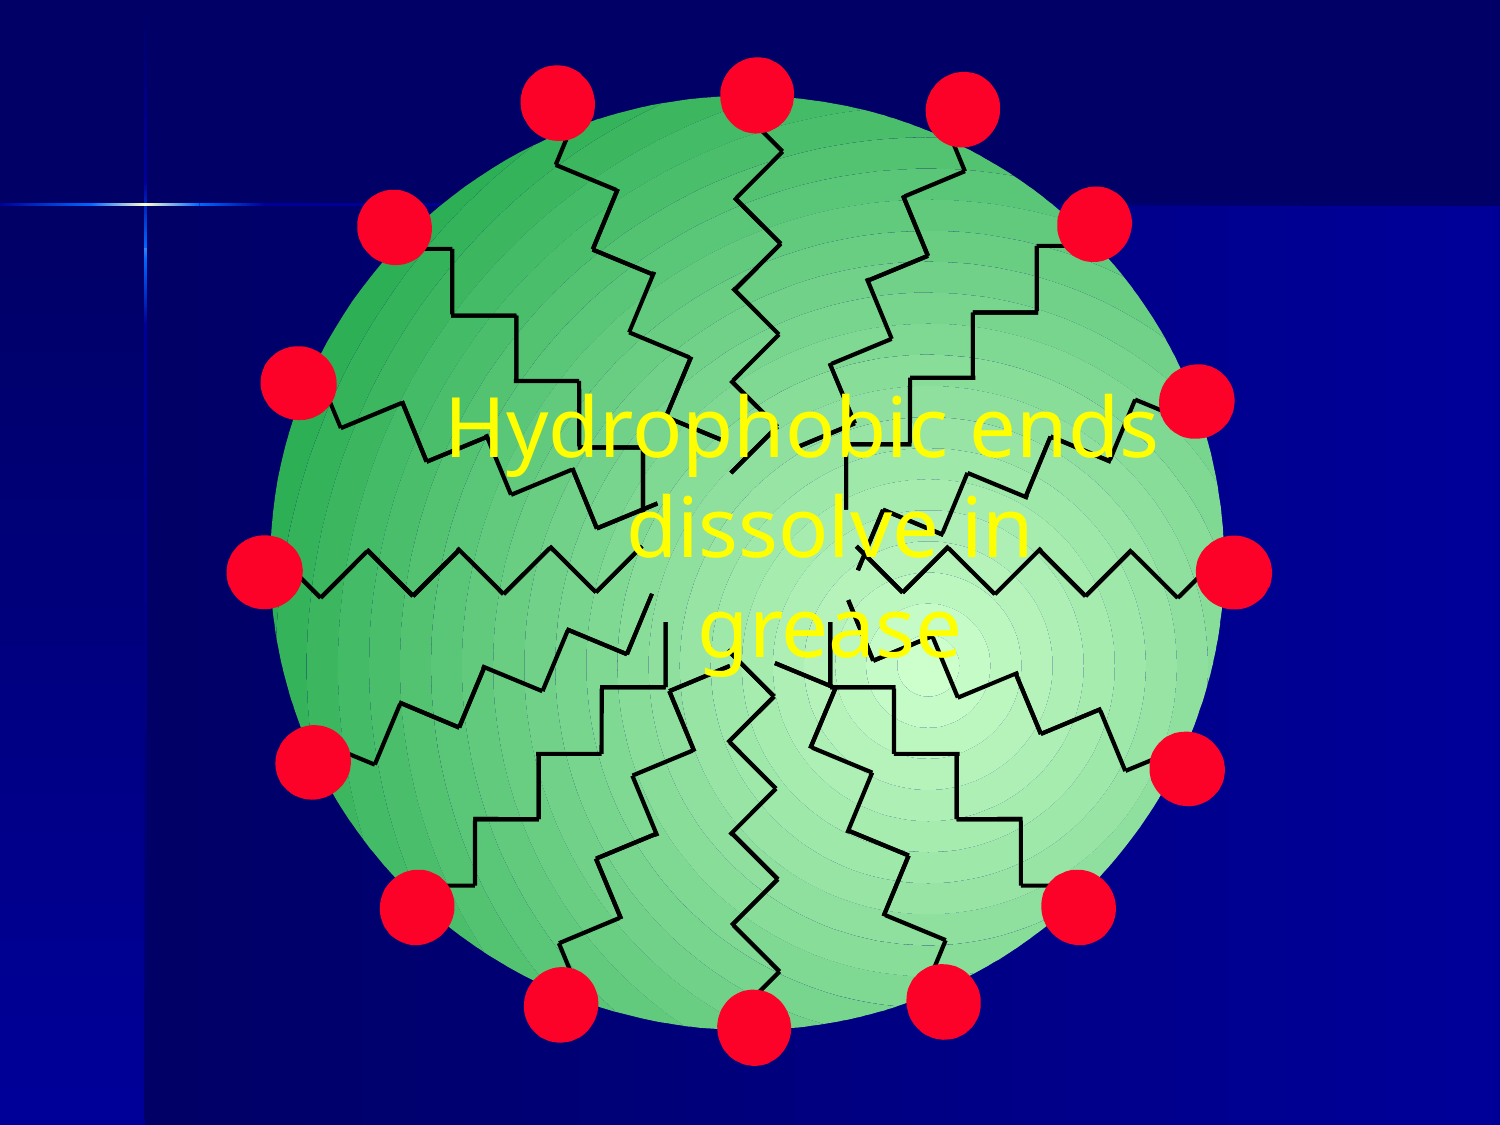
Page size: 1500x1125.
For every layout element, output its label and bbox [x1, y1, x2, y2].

text_box [226, 57, 1273, 1067]
